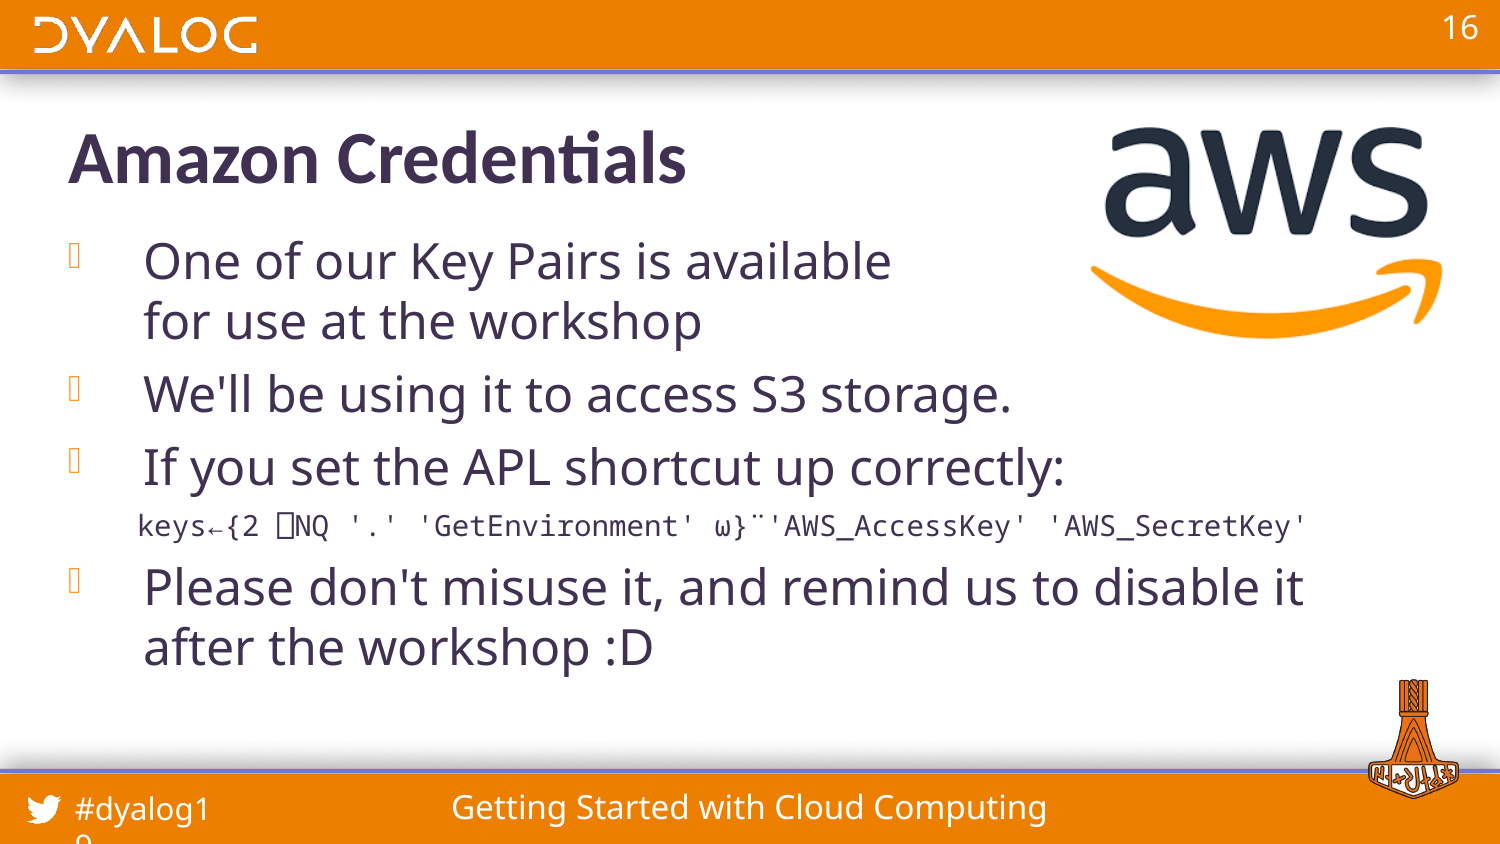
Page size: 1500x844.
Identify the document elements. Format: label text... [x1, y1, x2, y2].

list One of our Key Pairs is available for use at the workshop We'll be using it to access S3 storage. If you set the APL shortcut up correctly: keys←{2 ⎕NQ '.' 'GetEnvironment' ⍵}¨'AWS_AccessKey' 'AWS_SecretKey' Please don't misuse it, and remind us to disable it after the workshop :D [53, 222, 1412, 740]
picture [0, 0, 1500, 108]
title Amazon Credentials [53, 104, 1444, 202]
picture [1089, 126, 1445, 340]
picture [0, 679, 1500, 844]
